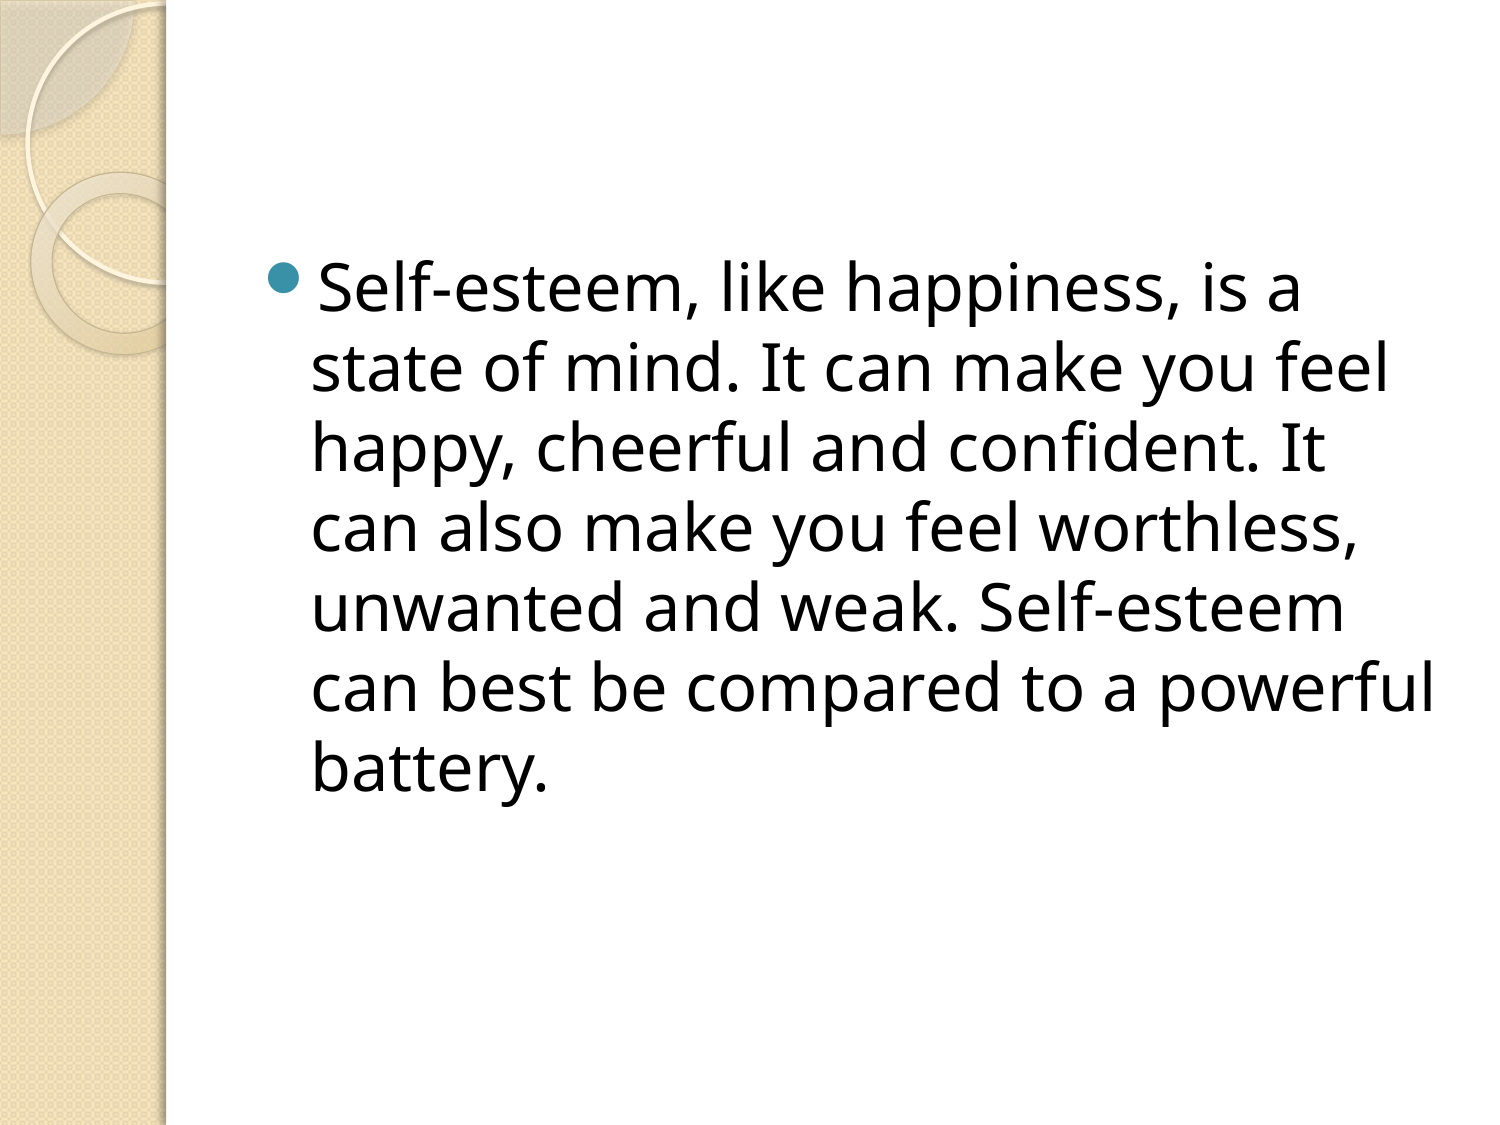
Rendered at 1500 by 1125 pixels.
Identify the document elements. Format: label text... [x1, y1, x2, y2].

list Self-esteem, like happiness, is a state of mind. It can make you feel happy, cheerful and confident. It can also make you feel worthless, unwanted and weak. Self-esteem can best be compared to a powerful battery. [235, 237, 1466, 1025]
